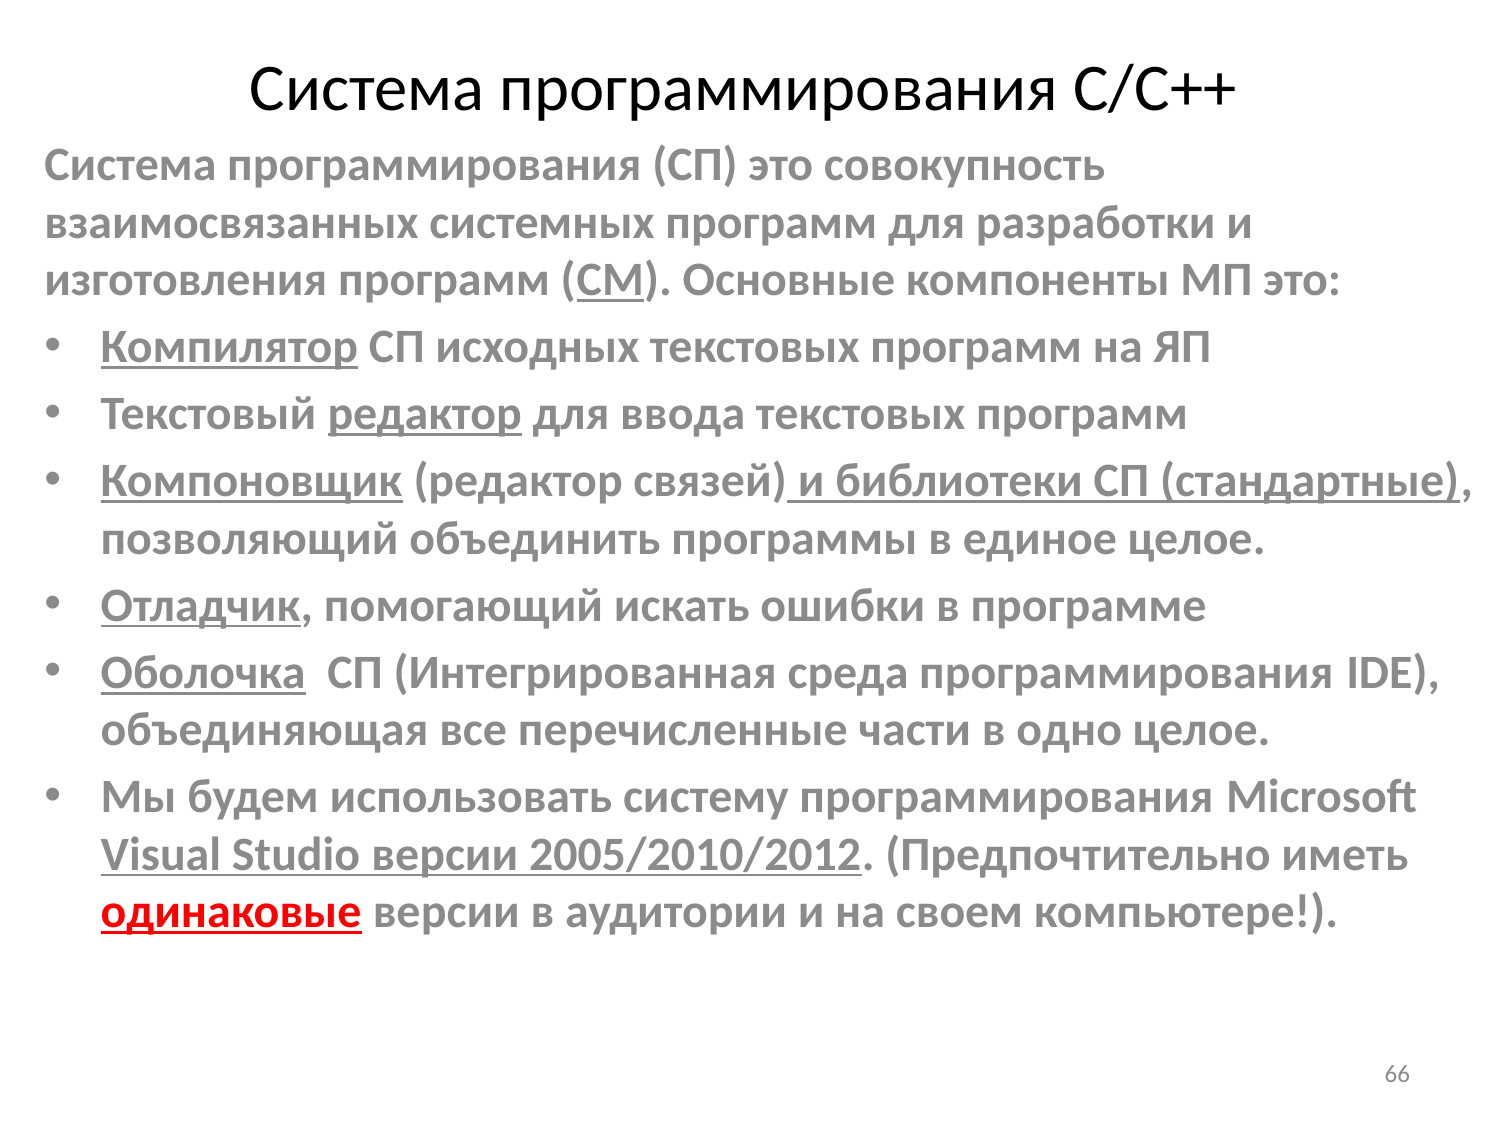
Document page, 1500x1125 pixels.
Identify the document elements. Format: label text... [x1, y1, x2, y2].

slide_number 66 [1074, 1042, 1425, 1103]
text_box Система программирования (СП) это совокупность взаимосвязанных системных программ для разработки и изготовления программ (СМ). Основные компоненты МП это: Компилятор СП исходных текстовых программ на ЯП Текстовый редактор для ввода текстовых программ Компоновщик (редактор связей) и библиотеки СП (стандартные), позволяющий объединить программы в единое целое. Отладчик, помогающий искать ошибки в программе Оболочка СП (Интегрированная среда программирования IDE), объединяющая все перечисленные части в одно целое. Мы будем использовать систему программирования Microsoft Visual Studio версии 2005/2010/2012. (Предпочтительно иметь одинаковые версии в аудитории и на своем компьютере!). [29, 125, 1500, 965]
title Система программирования С/С++ [135, 19, 1353, 125]
